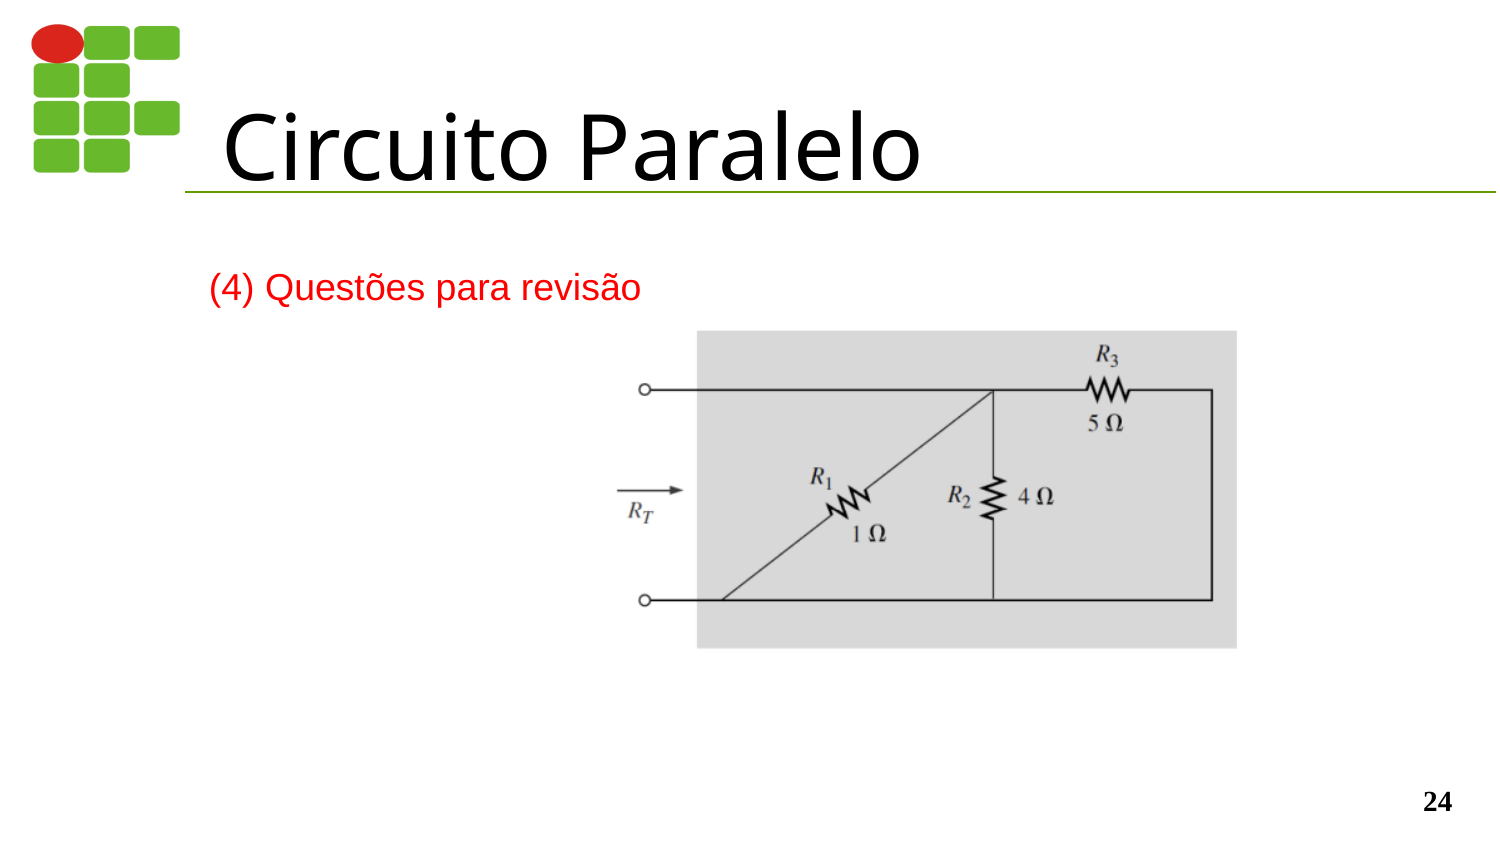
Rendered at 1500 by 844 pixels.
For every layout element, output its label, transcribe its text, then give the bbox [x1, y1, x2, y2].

picture [567, 323, 1245, 666]
picture [29, 23, 182, 174]
text_box ‹#› [1155, 768, 1468, 825]
text_box (4) Questões para revisão [193, 248, 1469, 324]
title Circuito Paralelo [206, 26, 1468, 207]
